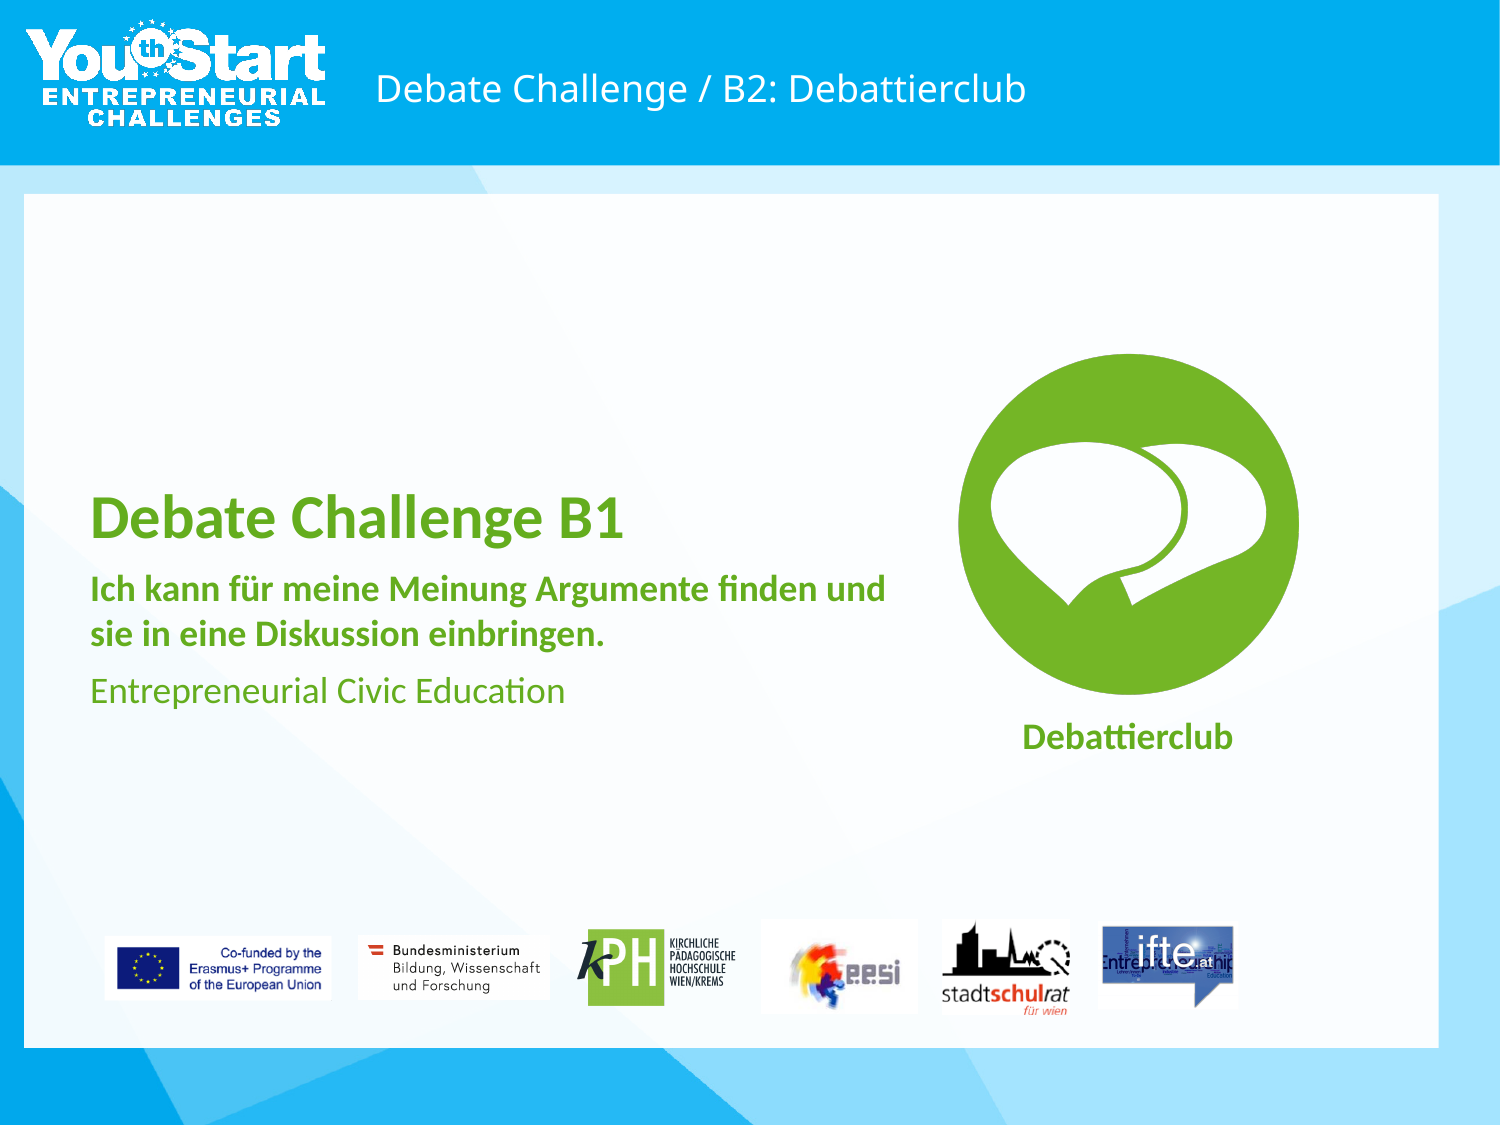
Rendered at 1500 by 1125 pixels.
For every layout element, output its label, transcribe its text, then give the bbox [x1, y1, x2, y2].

picture [129, 110, 146, 126]
picture [276, 36, 324, 80]
picture [901, 298, 1355, 753]
picture [204, 110, 219, 126]
picture [27, 30, 75, 79]
picture [226, 110, 241, 126]
picture [83, 89, 98, 104]
picture [168, 110, 180, 126]
picture [262, 89, 275, 104]
text_box [22, 192, 1441, 1050]
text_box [103, 919, 1239, 1015]
picture [44, 89, 57, 104]
picture [89, 110, 103, 126]
text_box Debattierclub [820, 704, 1436, 765]
picture [151, 110, 163, 126]
picture [161, 89, 175, 104]
picture [64, 46, 100, 80]
picture [240, 89, 255, 105]
picture [200, 89, 214, 104]
picture [292, 89, 307, 104]
picture [109, 110, 124, 126]
text_box Debate Challenge B1 Ich kann für meine Meinung Argumente finden und sie in eine Diskussion einbringen. Entrepreneurial Civic Education [75, 300, 919, 887]
picture [132, 29, 210, 81]
picture [142, 89, 155, 104]
text_box Debate Challenge / B2: Debattierclub [0, 0, 1500, 168]
picture [181, 89, 194, 104]
picture [313, 89, 324, 104]
picture [266, 110, 279, 126]
picture [0, 168, 1500, 1125]
picture [211, 36, 270, 80]
picture [186, 110, 199, 126]
picture [123, 89, 136, 104]
picture [63, 89, 78, 104]
picture [247, 110, 260, 126]
picture [104, 89, 117, 104]
picture [103, 46, 137, 80]
picture [222, 89, 234, 104]
